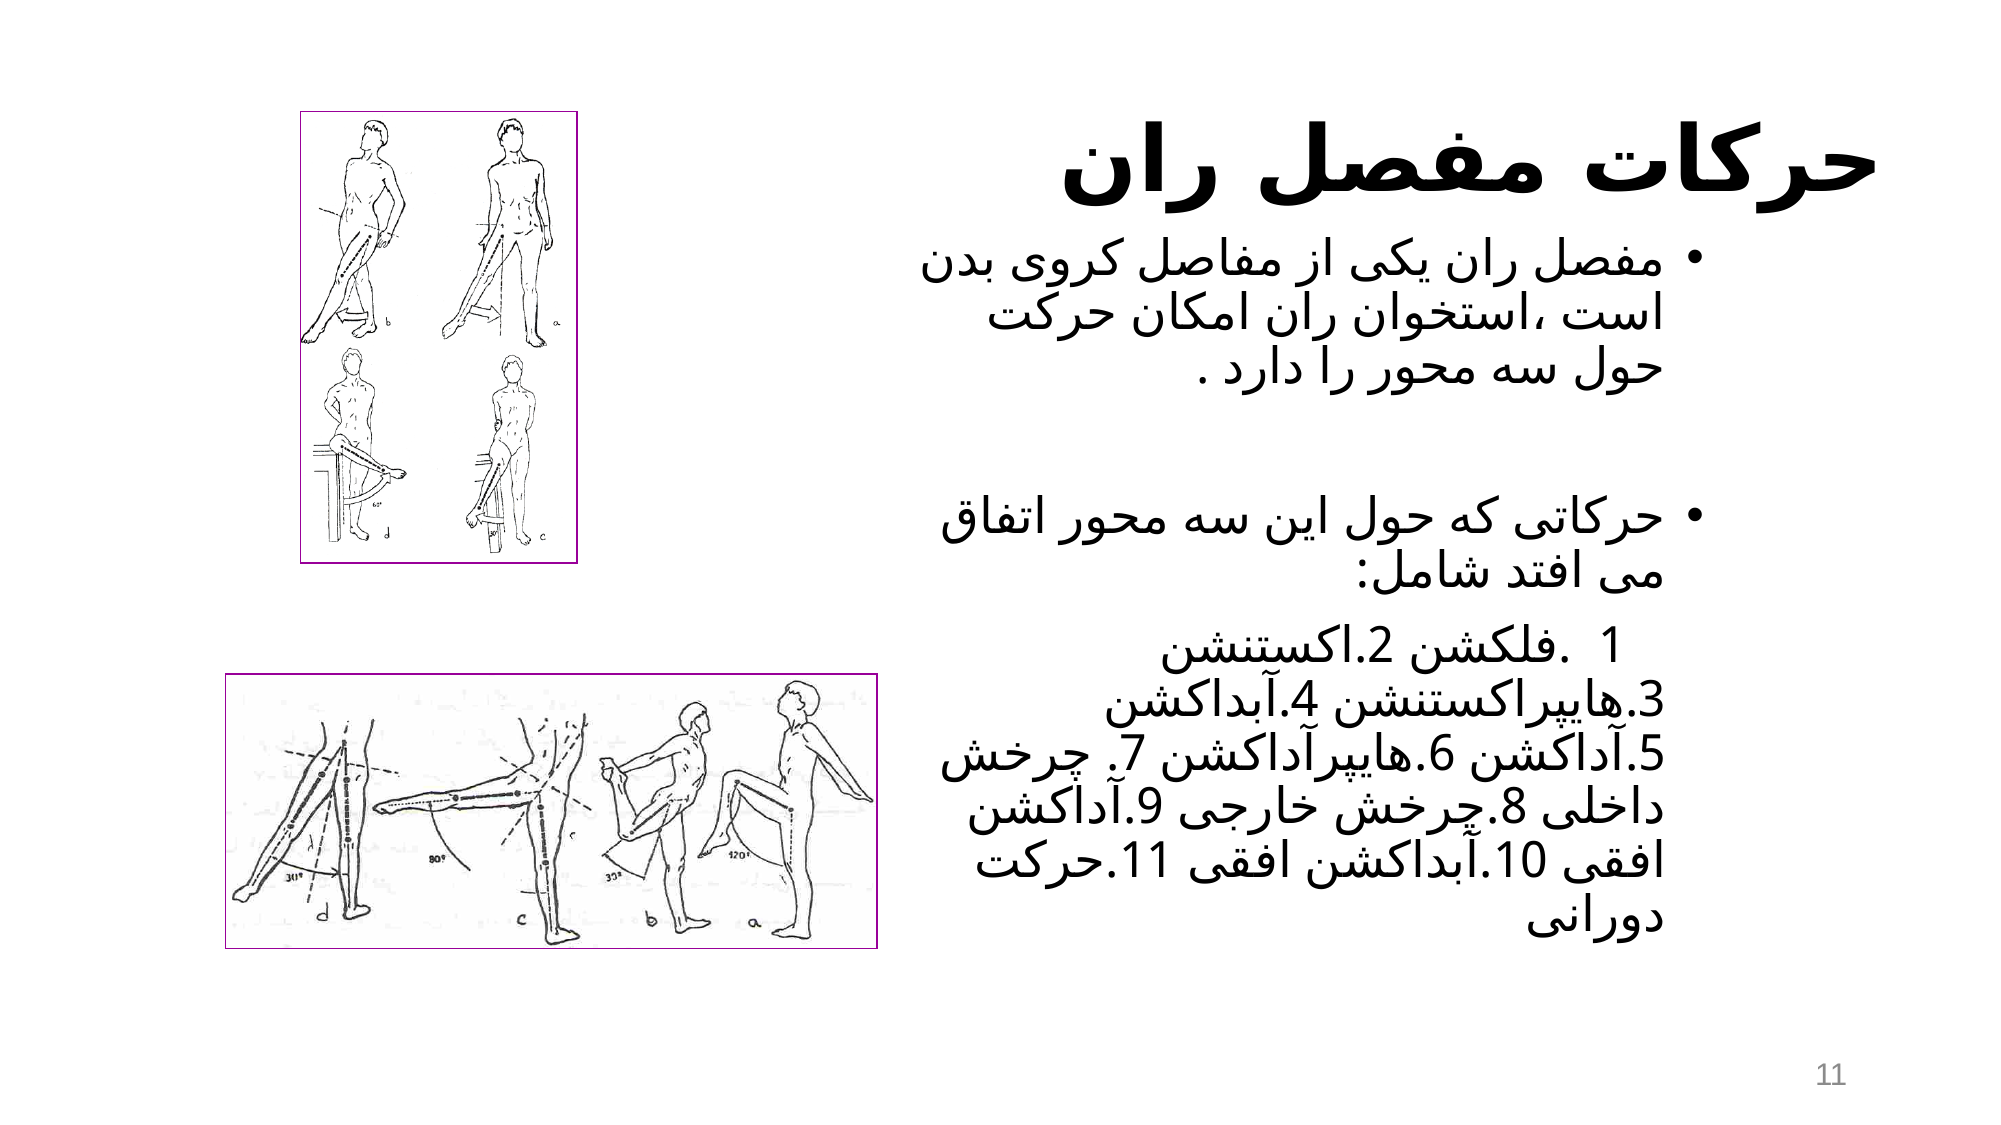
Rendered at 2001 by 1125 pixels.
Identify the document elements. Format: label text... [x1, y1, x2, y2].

list مفصل ران یکی از مفاصل کروی بدن است ،استخوان ران امکان حرکت حول سه محور را دارد . حرکاتی که حول این سه محور اتفاق می افتد شامل: 1 .فلکشن 2.اکستنشن 3.هایپراکستنشن 4.آبداکشن 5.آداکشن 6.هایپرآداکشن 7. چرخش داخلی 8.چرخش خارجی 9.آداکشن افقی 10.آبداکشن افقی 11.حرکت دورانی [901, 224, 1719, 1013]
title حرکات مفصل ران [100, 47, 1900, 275]
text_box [226, 112, 877, 948]
slide_number 11 [1412, 1042, 1863, 1103]
